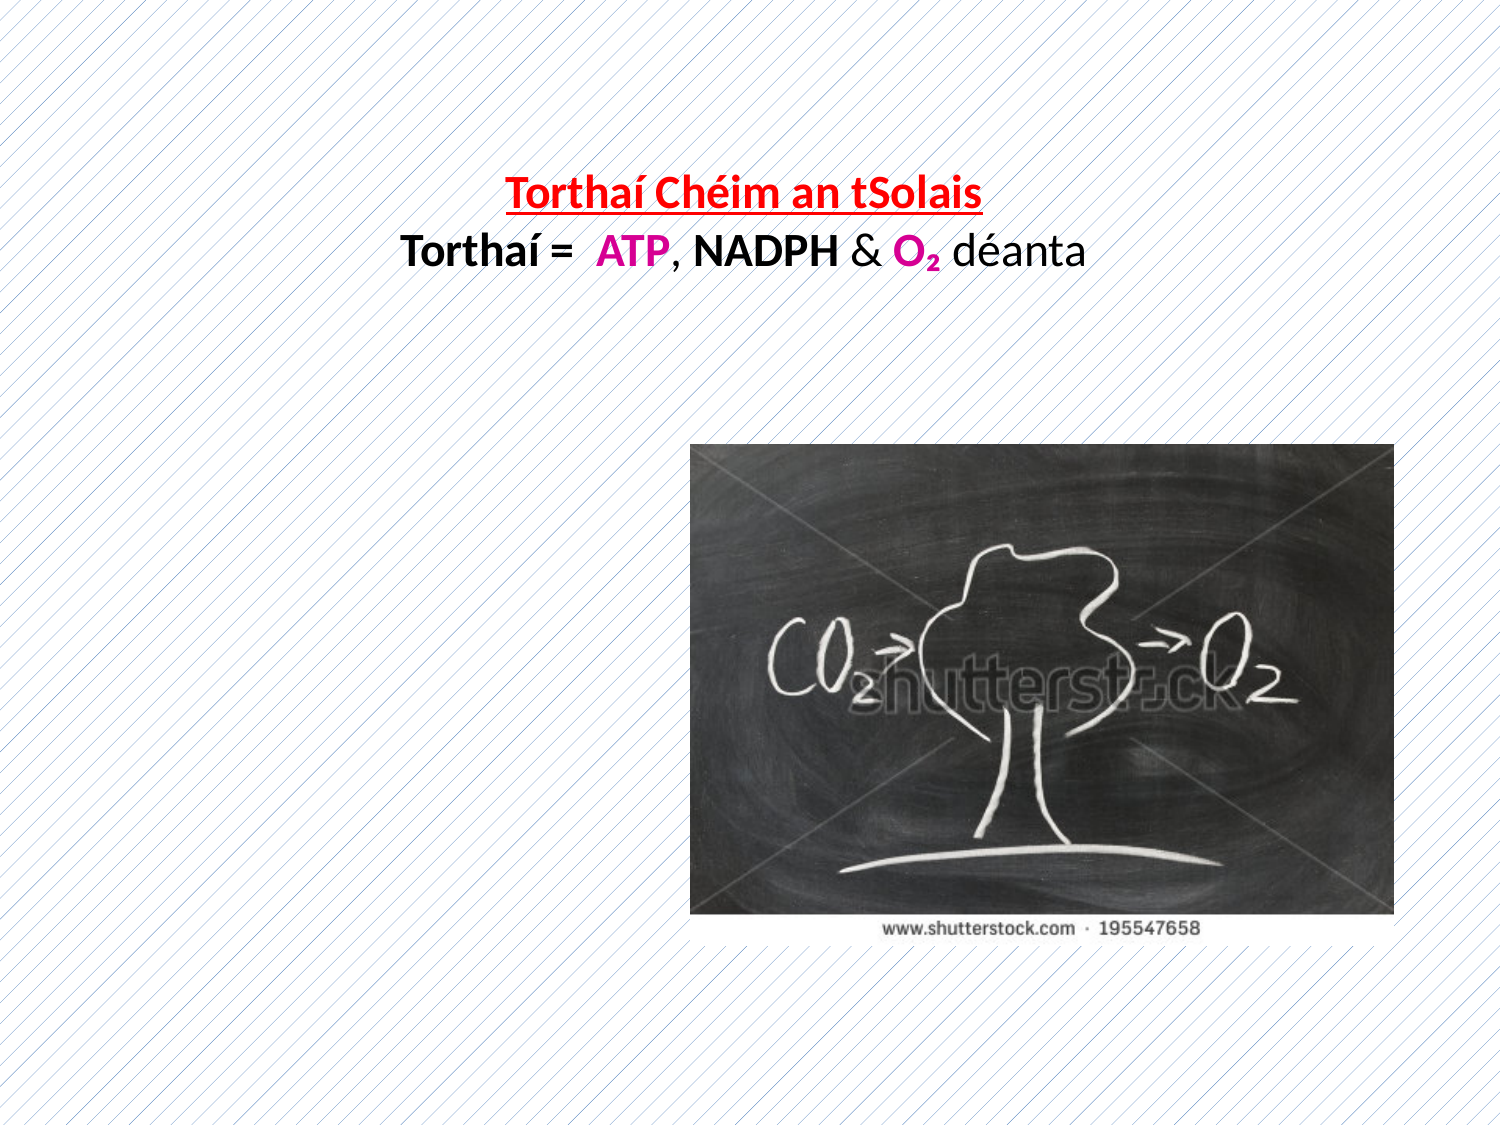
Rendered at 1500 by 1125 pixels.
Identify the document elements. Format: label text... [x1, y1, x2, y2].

footer [512, 1042, 988, 1103]
picture [690, 444, 1395, 947]
title Torthaí Chéim an tSolais Torthaí = ATP, NADPH & O₂ déanta [29, 153, 1459, 341]
